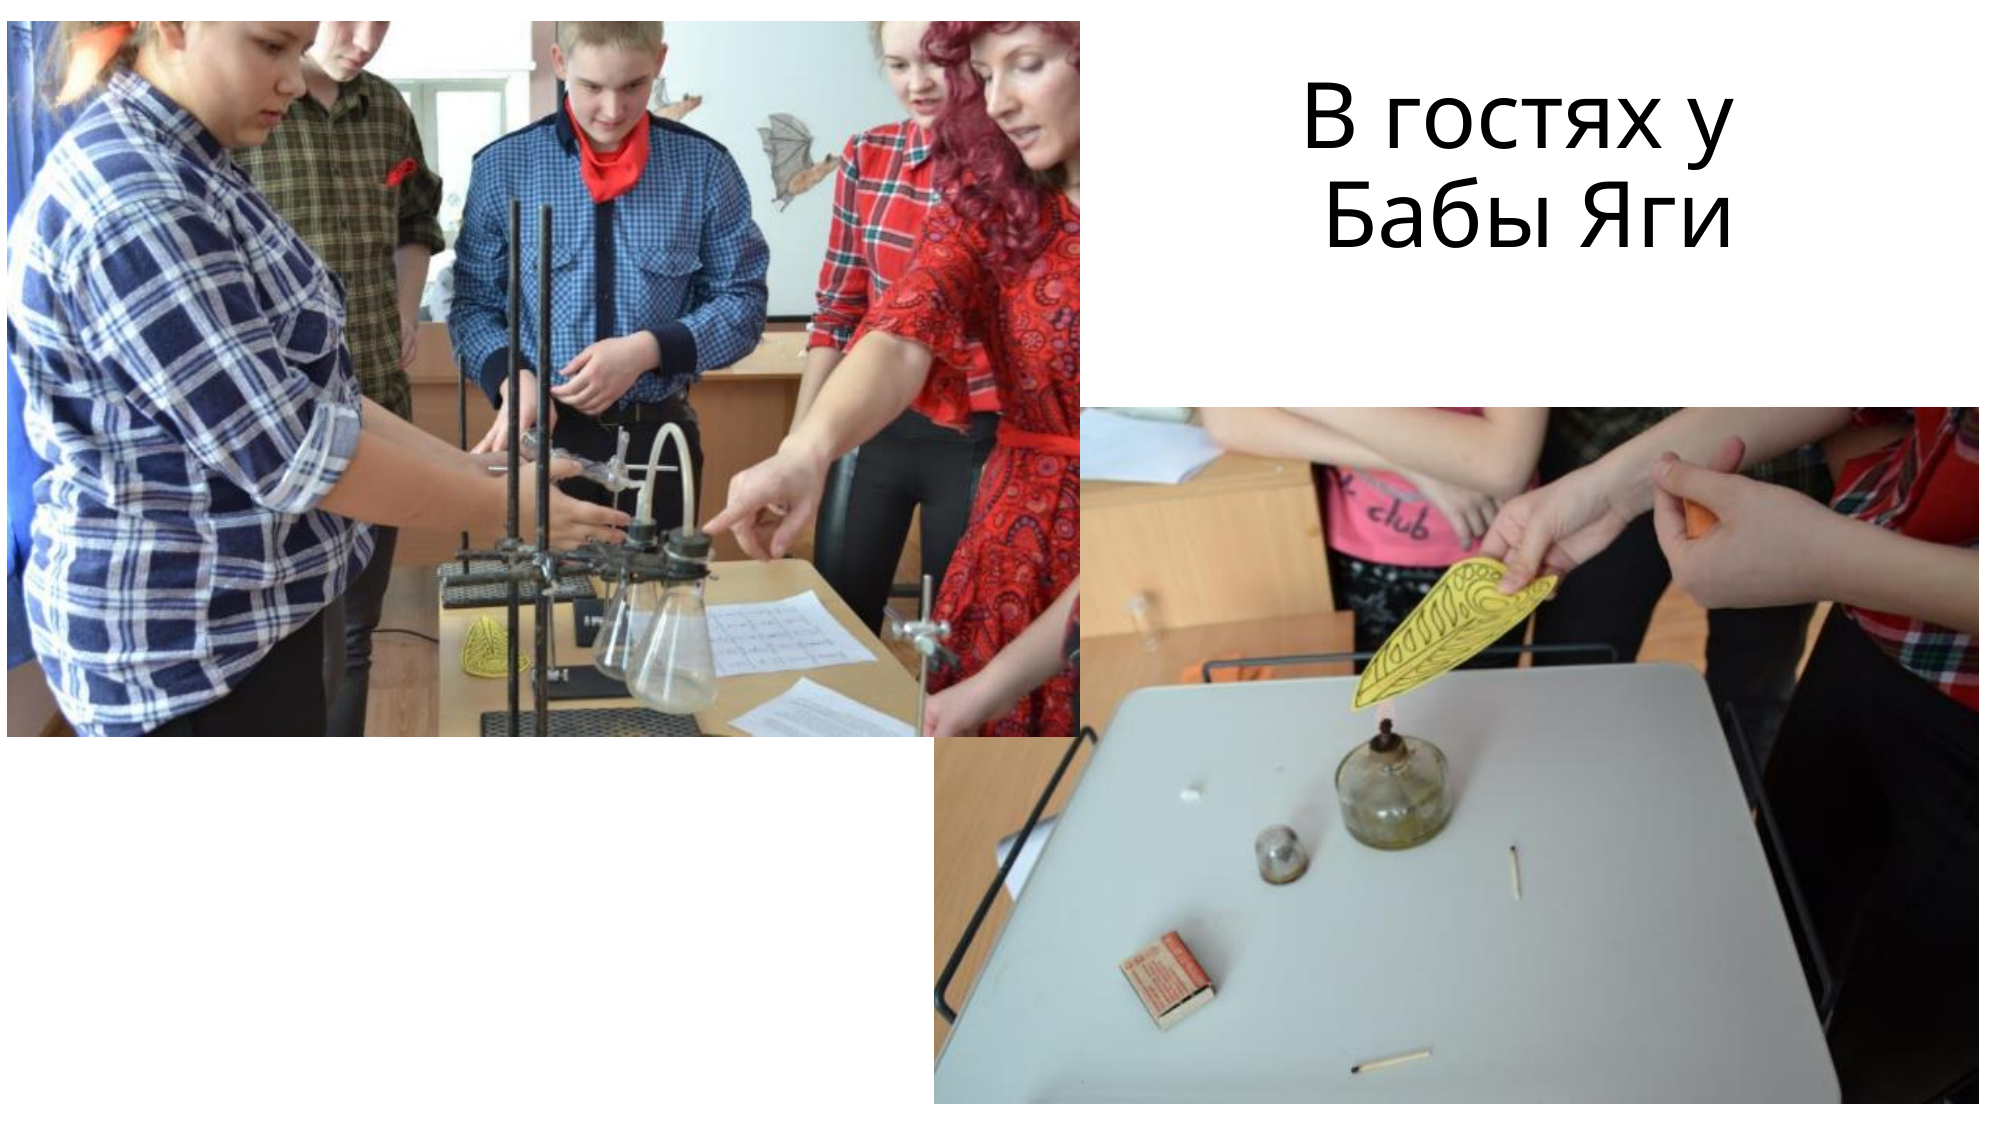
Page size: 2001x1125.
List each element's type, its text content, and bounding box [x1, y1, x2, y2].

picture [934, 407, 1979, 1104]
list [7, 21, 1080, 737]
title В гостях у Бабы Яги [1080, 59, 1979, 278]
